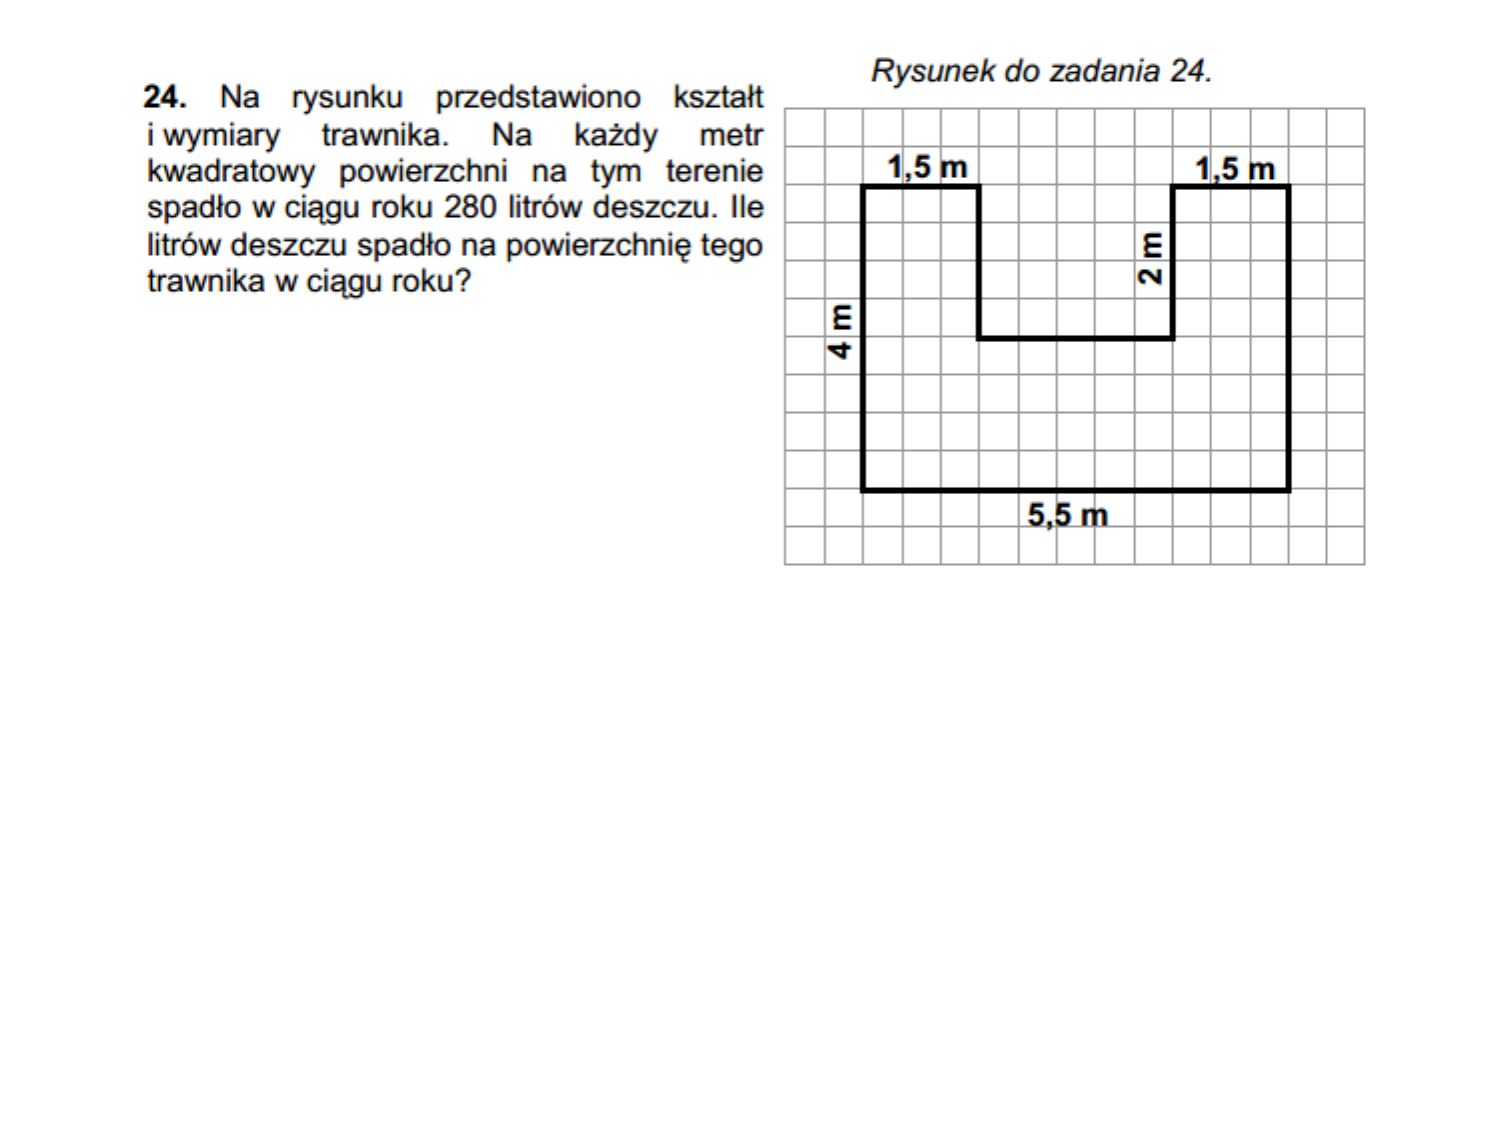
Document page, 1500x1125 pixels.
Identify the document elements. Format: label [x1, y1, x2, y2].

picture [95, 30, 1400, 599]
